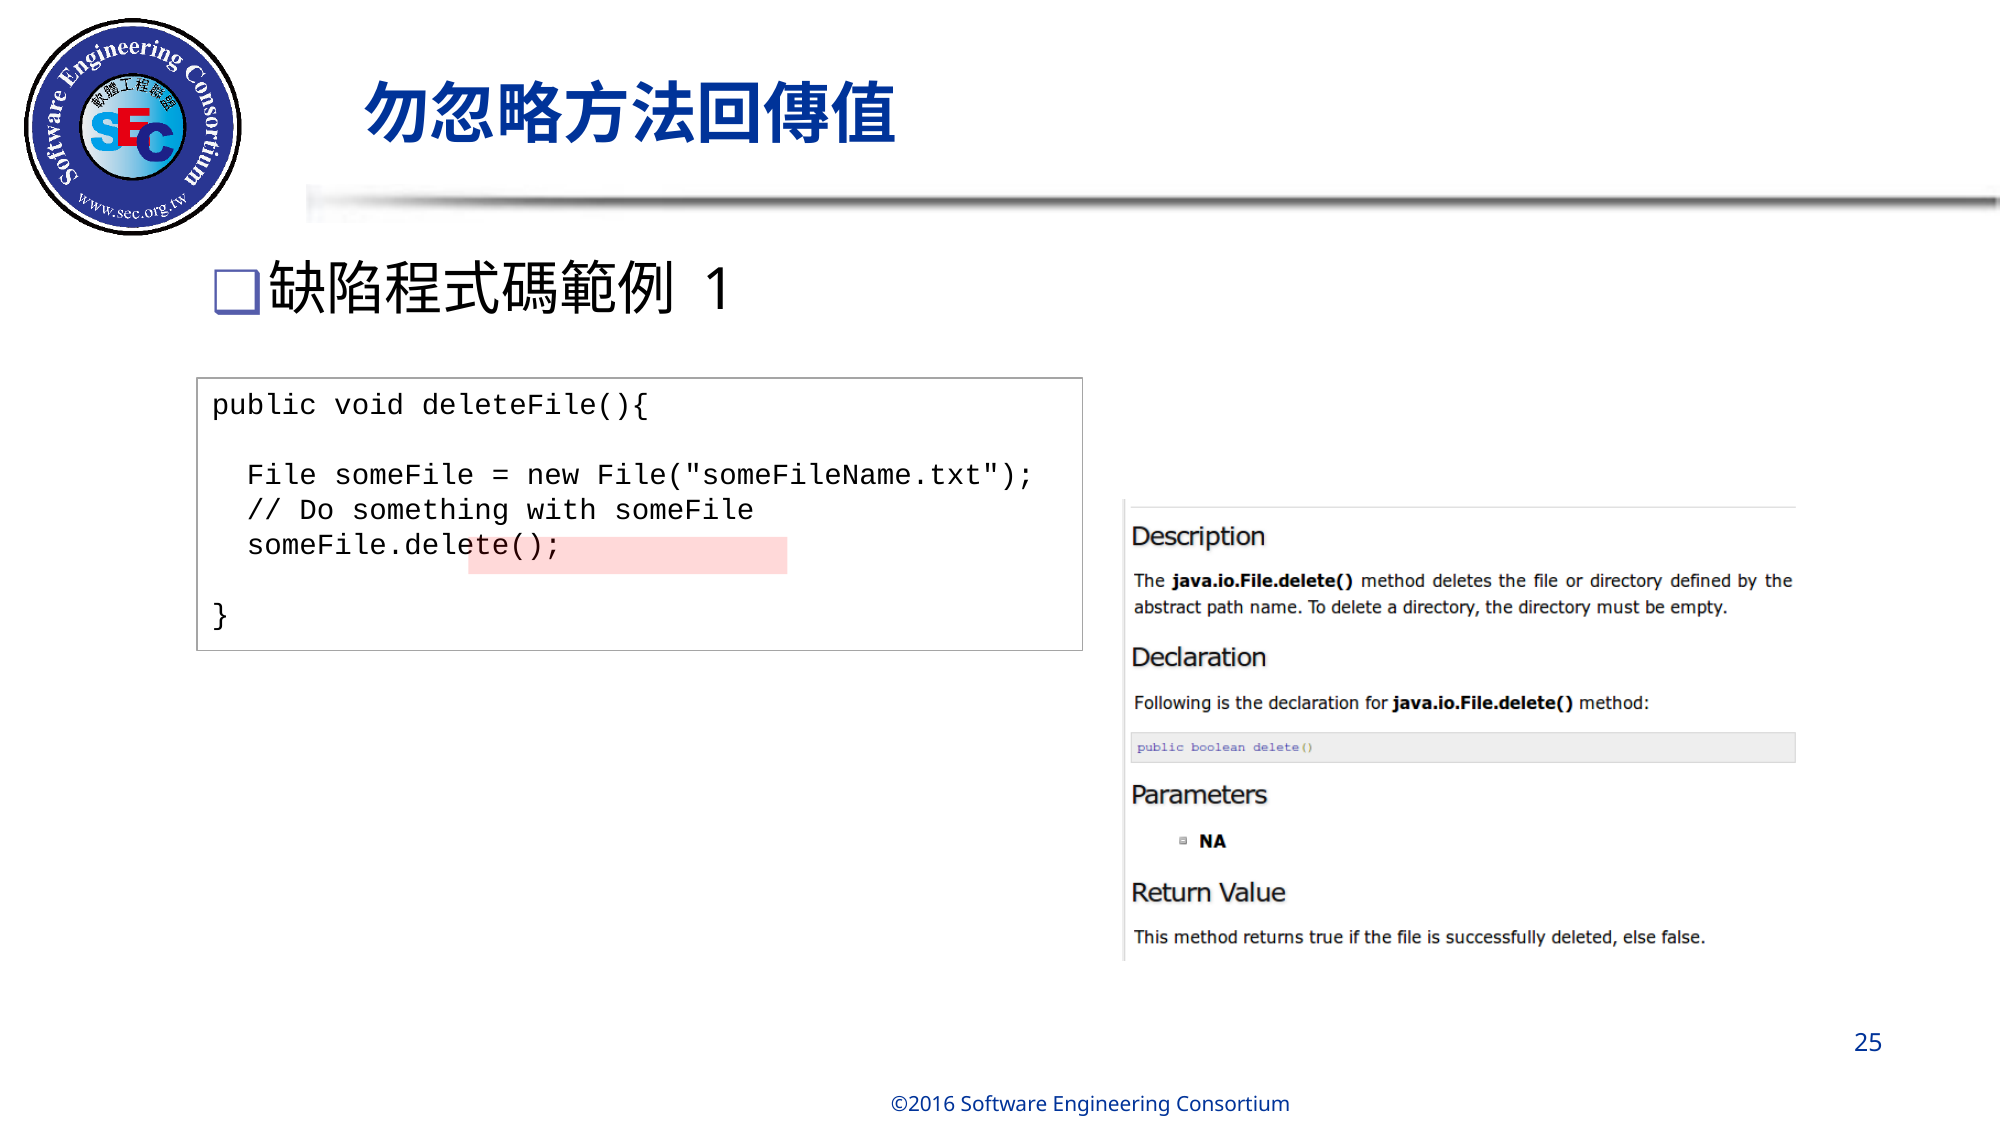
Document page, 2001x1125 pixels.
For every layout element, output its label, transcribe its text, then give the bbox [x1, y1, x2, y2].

list 缺陷程式碼範例 1 [196, 243, 1898, 1000]
picture [0, 0, 265, 259]
text_box public void deleteFile(){ File someFile = new File("someFileName.txt"); // Do something with someFile someFile.delete(); } [196, 377, 1083, 651]
text_box [468, 536, 788, 575]
slide_number ‹#› [1481, 1019, 1898, 1094]
title 勿忽略方法回傳值 [348, 42, 2000, 179]
picture [306, 184, 2000, 223]
picture [1122, 498, 1797, 961]
